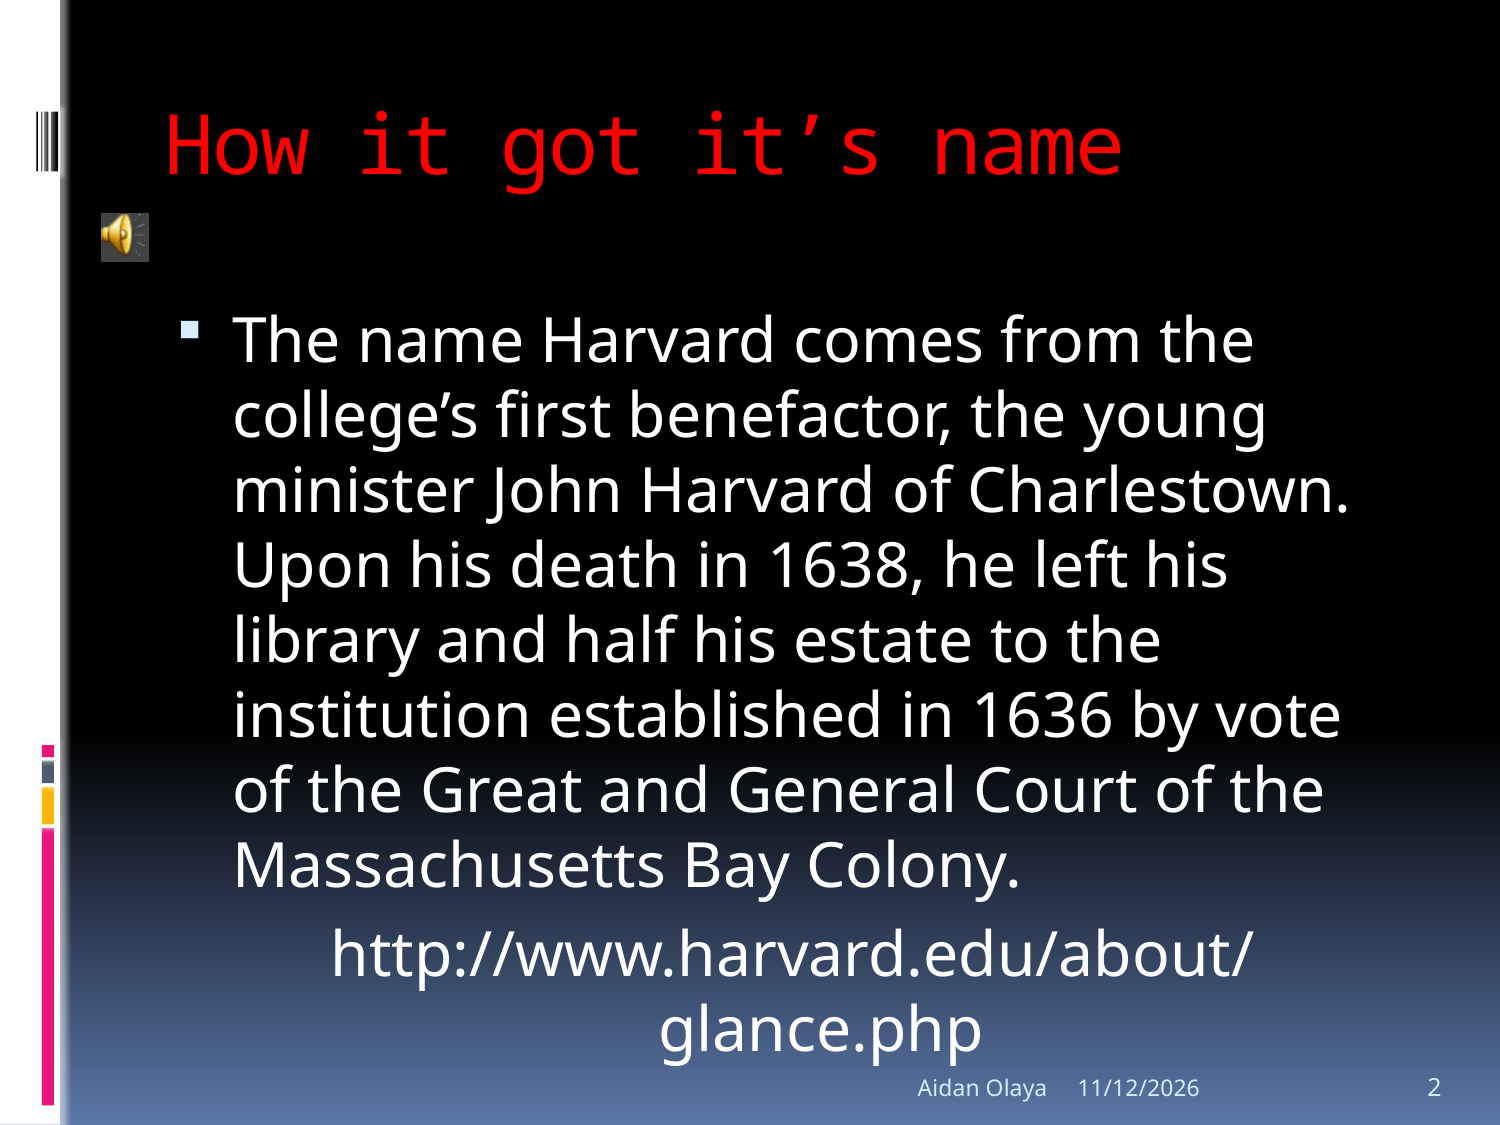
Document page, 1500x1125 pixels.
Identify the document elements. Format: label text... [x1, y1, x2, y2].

slide_number 2 [1412, 1052, 1488, 1113]
list The name Harvard comes from the college’s first benefactor, the young minister John Harvard of Charlestown. Upon his death in 1638, he left his library and half his estate to the institution established in 1636 by vote of the Great and General Court of the Massachusetts Bay Colony. http://www.harvard.edu/about/glance.php [150, 292, 1425, 1043]
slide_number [1063, 1052, 1412, 1113]
picture [99, 212, 151, 263]
title How it got it’s name [150, 83, 1425, 234]
footer Aidan Olaya [150, 1052, 1063, 1113]
